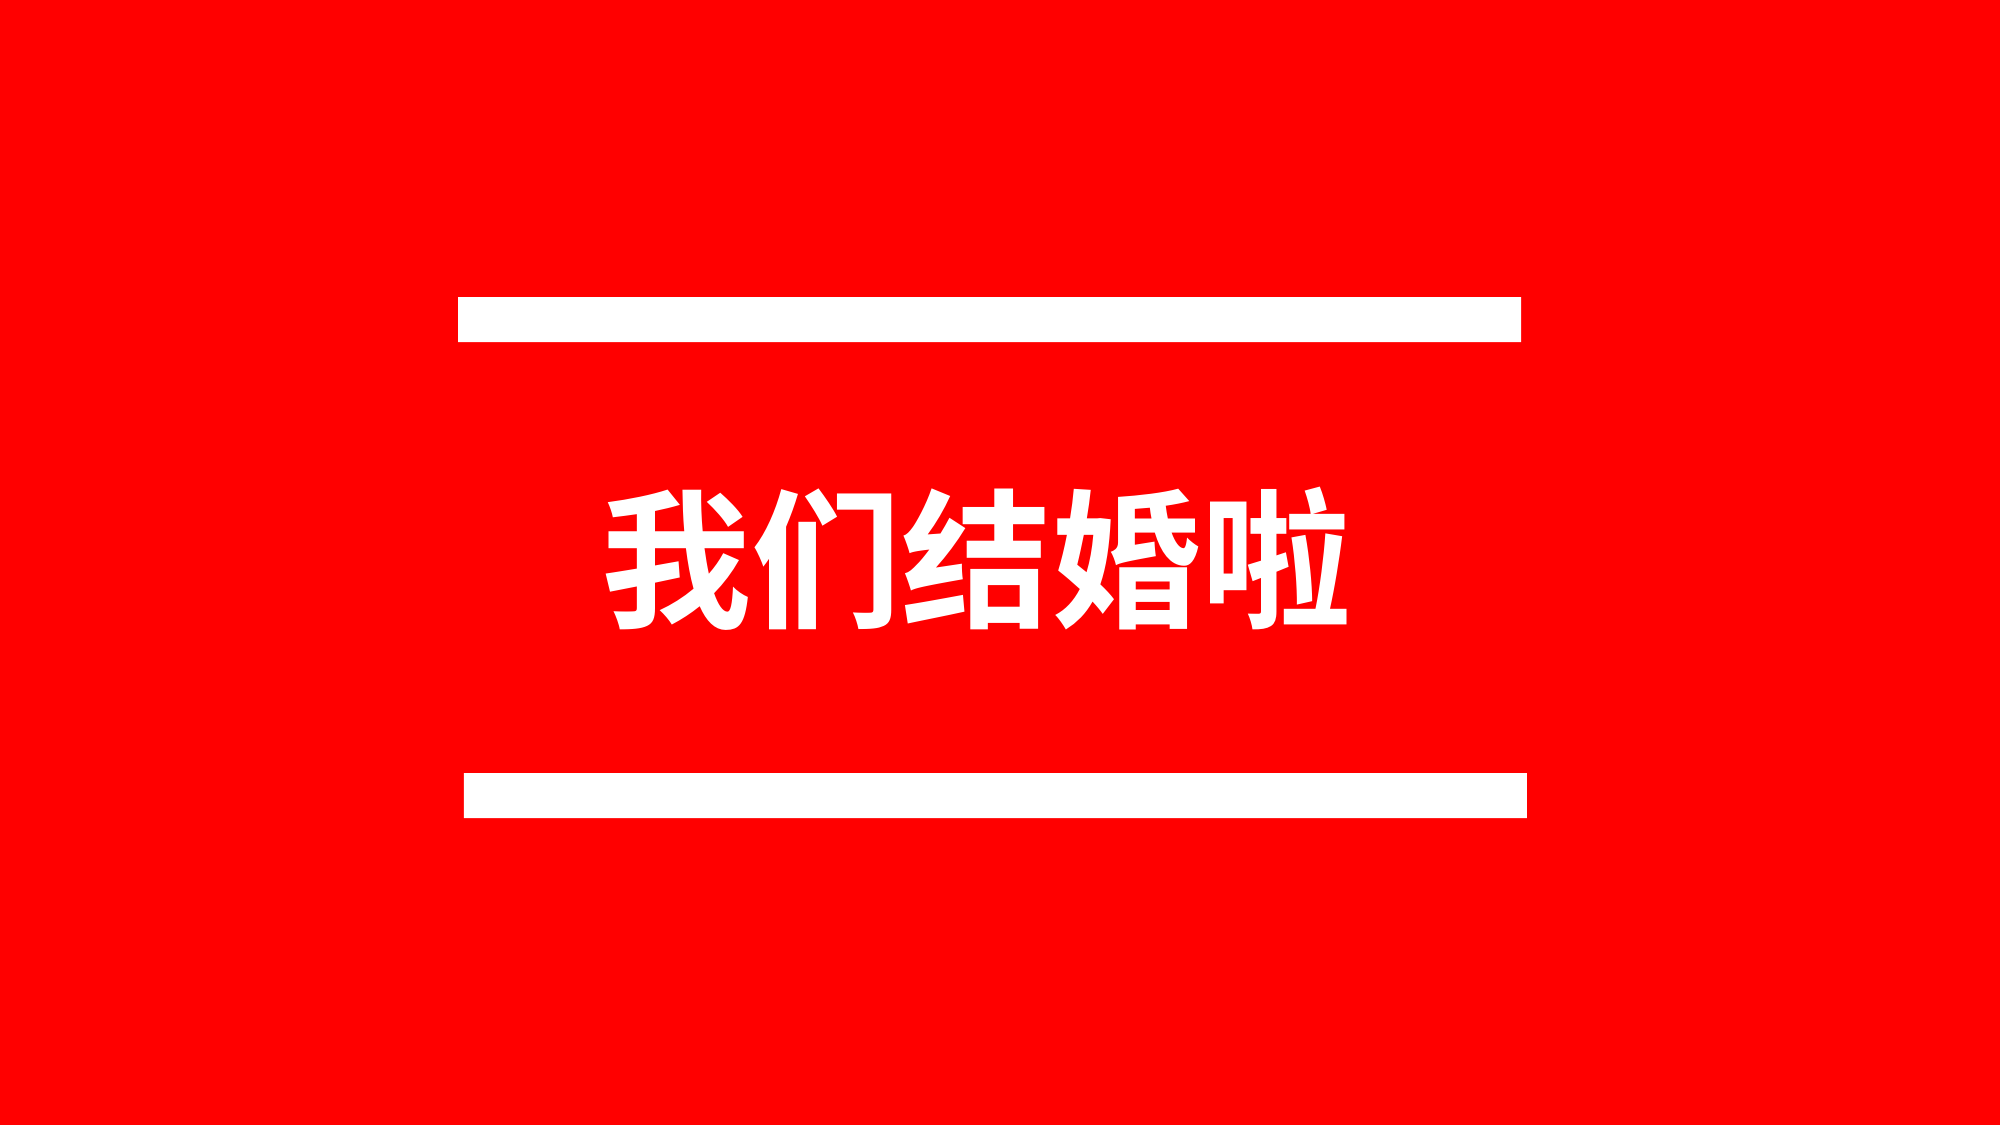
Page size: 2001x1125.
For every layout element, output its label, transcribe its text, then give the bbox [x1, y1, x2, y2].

text_box [457, 296, 1522, 343]
text_box [463, 772, 1528, 819]
text_box 我们结婚啦 [586, 459, 2000, 654]
